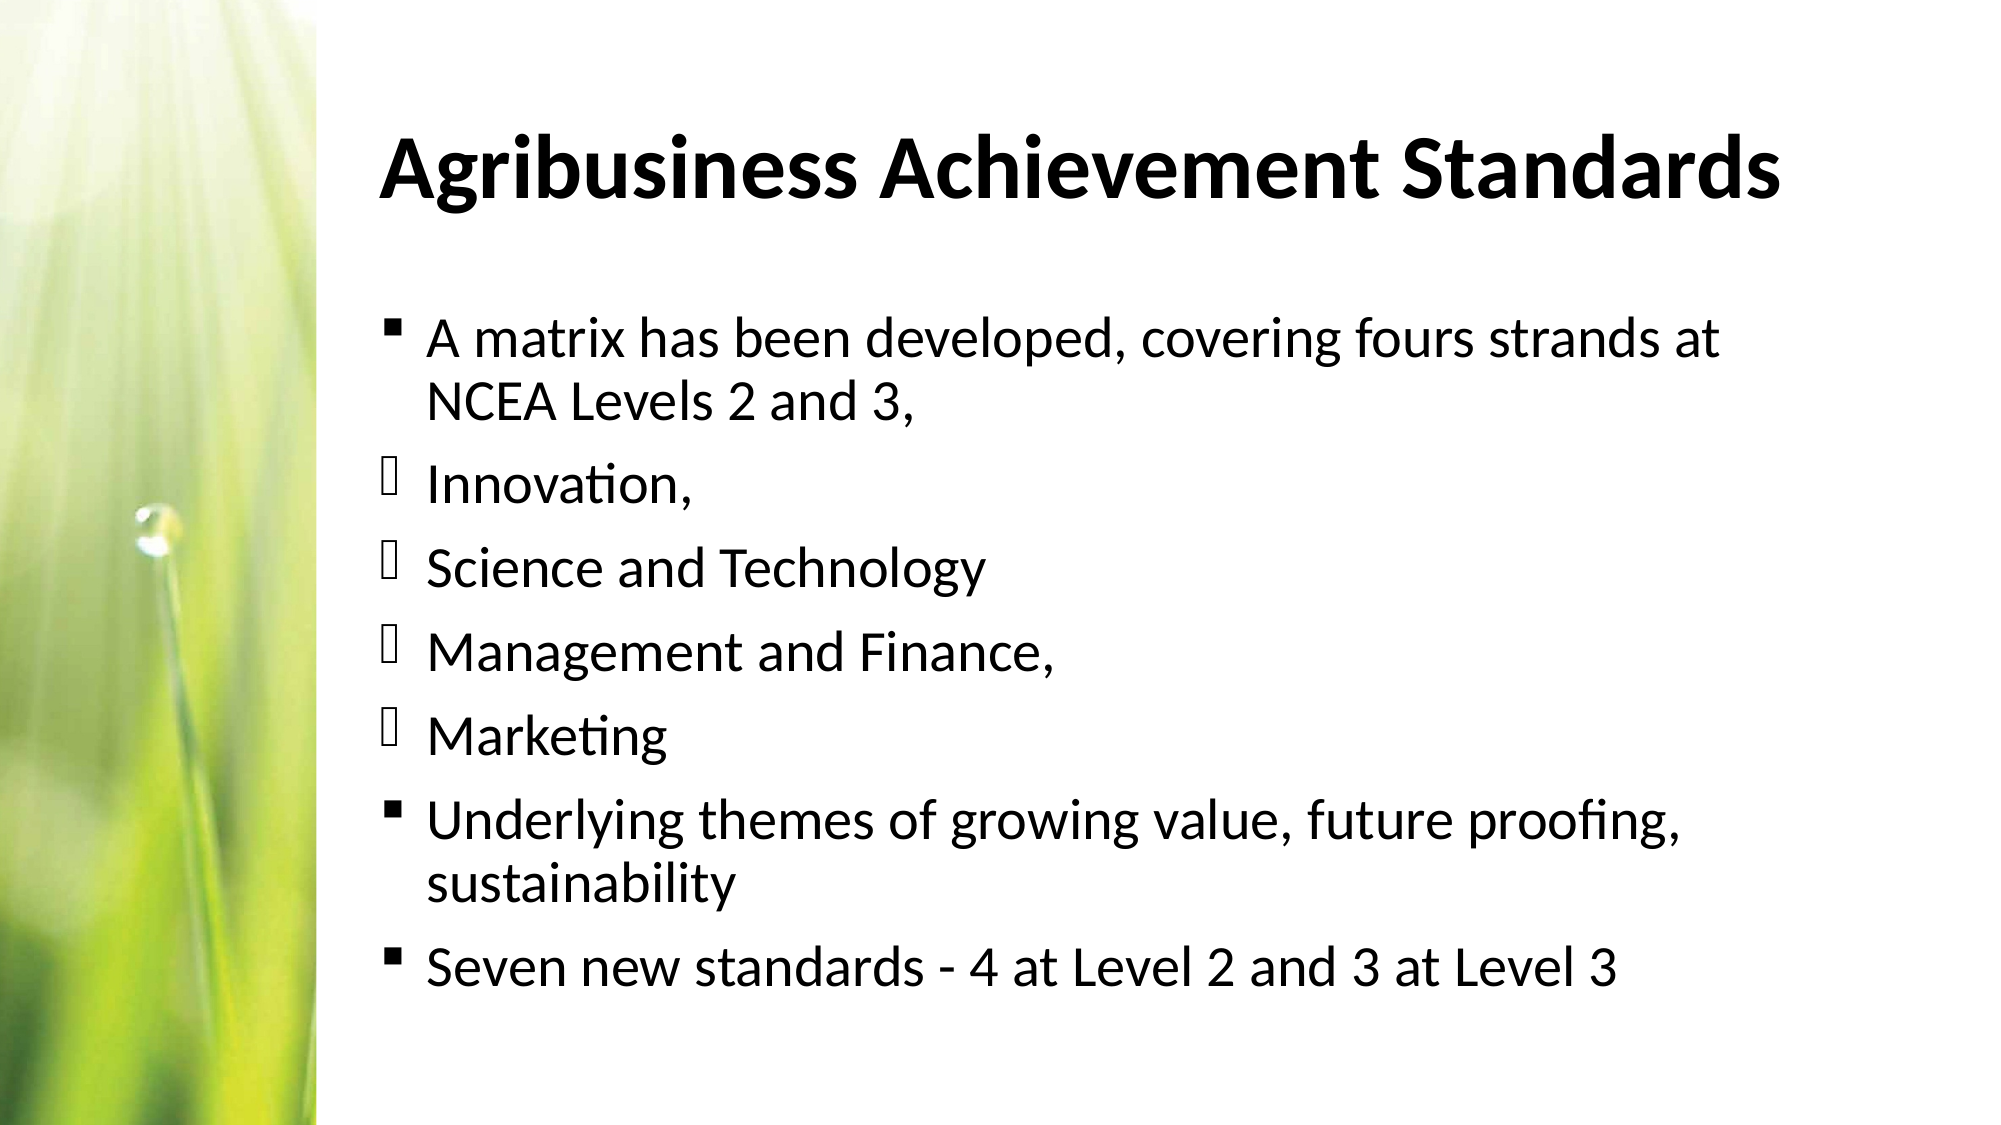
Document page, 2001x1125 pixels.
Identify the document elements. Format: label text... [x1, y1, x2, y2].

picture [0, 0, 317, 1125]
list A matrix has been developed, covering fours strands at NCEA Levels 2 and 3, Innovation, Science and Technology Management and Finance, Marketing Underlying themes of growing value, future proofing, sustainability Seven new standards - 4 at Level 2 and 3 at Level 3 [364, 299, 1867, 1057]
title Agribusiness Achievement Standards [364, 59, 1867, 278]
